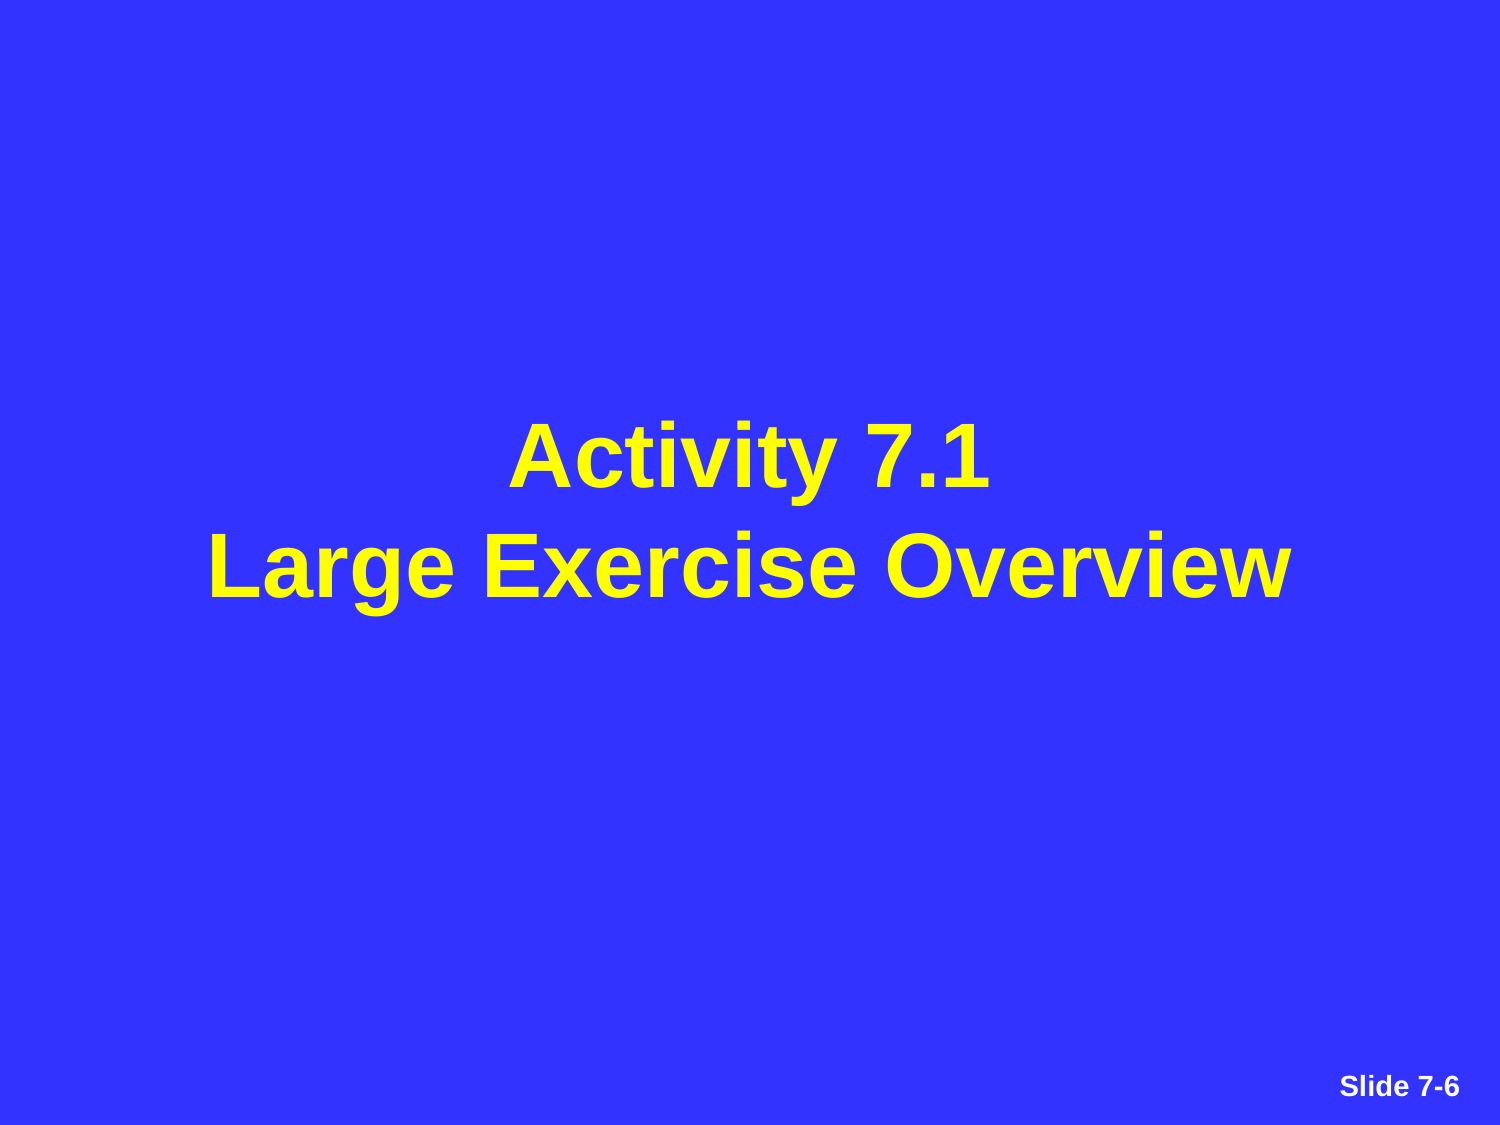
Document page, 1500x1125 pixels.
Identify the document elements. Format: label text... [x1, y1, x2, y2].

slide_number Slide 7-6 [1124, 1059, 1476, 1125]
text_box Activity 7.1 Large Exercise Overview [74, 337, 1425, 675]
